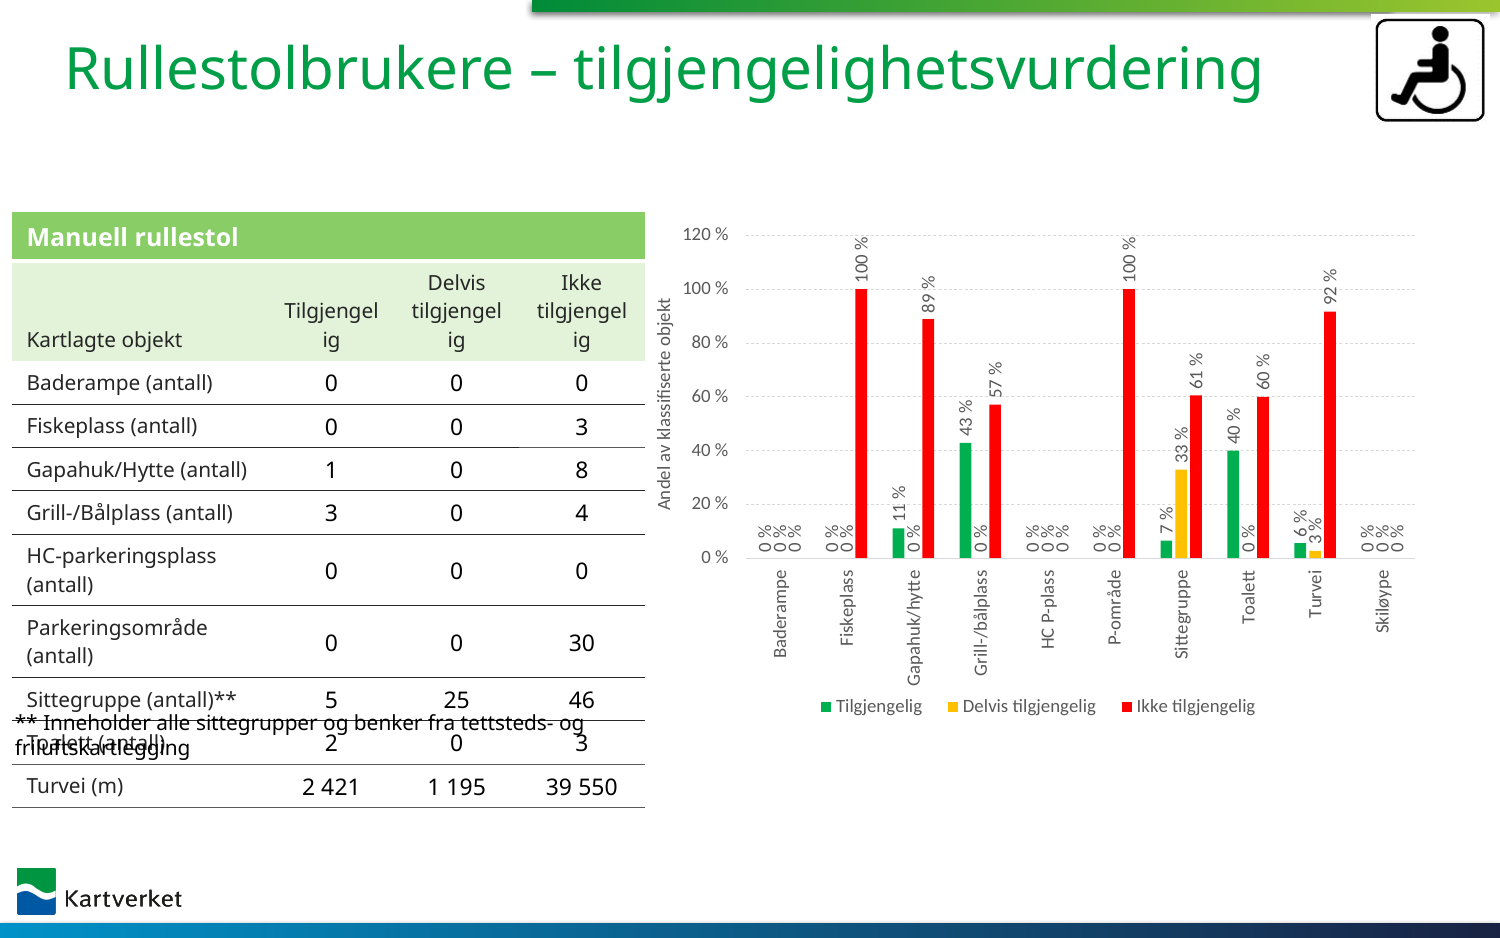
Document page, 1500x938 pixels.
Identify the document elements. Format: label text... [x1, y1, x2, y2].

table_cell Ikke tilgjengelig [519, 263, 638, 361]
table_cell HC-parkeringsplass (antall) [12, 535, 269, 605]
table_cell Turvei (m) [12, 768, 269, 807]
table_cell 3 [519, 405, 638, 447]
table_cell 0 [519, 535, 638, 605]
table_cell 0 [269, 361, 394, 404]
table_cell 0 [394, 606, 519, 677]
table_cell Fiskeplass (antall) [12, 405, 269, 447]
table_cell 0 [394, 361, 519, 404]
table_cell 0 [269, 606, 394, 677]
table_cell Baderampe (antall) [12, 361, 269, 404]
table_cell Kartlagte objekt [12, 263, 269, 361]
table_cell 0 [269, 535, 394, 605]
table_cell 0 [394, 535, 519, 605]
table_cell Parkeringsområde (antall) [12, 606, 269, 677]
table_cell 0 [269, 405, 394, 447]
table_cell 4 [519, 491, 638, 534]
table_cell 30 [519, 606, 638, 677]
table_cell 5 [269, 678, 394, 702]
text_box Rullestolbrukere – tilgjengelighetsvurdering [49, 12, 1372, 109]
table_header Manuell rullestol [12, 212, 645, 259]
table_cell 0 [519, 361, 638, 404]
table_cell 1 195 [394, 768, 519, 807]
table_cell Delvis tilgjengelig [394, 263, 519, 361]
table_cell 1 [269, 448, 394, 490]
table_cell 0 [394, 405, 519, 447]
table_cell 46 [519, 678, 638, 702]
picture [1371, 13, 1491, 127]
picture [643, 218, 1427, 728]
table_cell 25 [394, 678, 519, 702]
text_box ** Inneholder alle sittegrupper og benker fra tettsteds- og friluftskartlegging [0, 702, 745, 768]
table_cell 3 [269, 491, 394, 534]
table_cell Tilgjengelig [269, 263, 394, 361]
table_cell 0 [394, 491, 519, 534]
table_cell 8 [519, 448, 638, 490]
table_cell 2 421 [269, 768, 394, 807]
table_cell Sittegruppe (antall)** [12, 678, 269, 702]
table_cell Grill-/Bålplass (antall) [12, 491, 269, 534]
table_cell Gapahuk/Hytte (antall) [12, 448, 269, 490]
table_cell 0 [394, 448, 519, 490]
table_cell 39 550 [519, 768, 645, 807]
